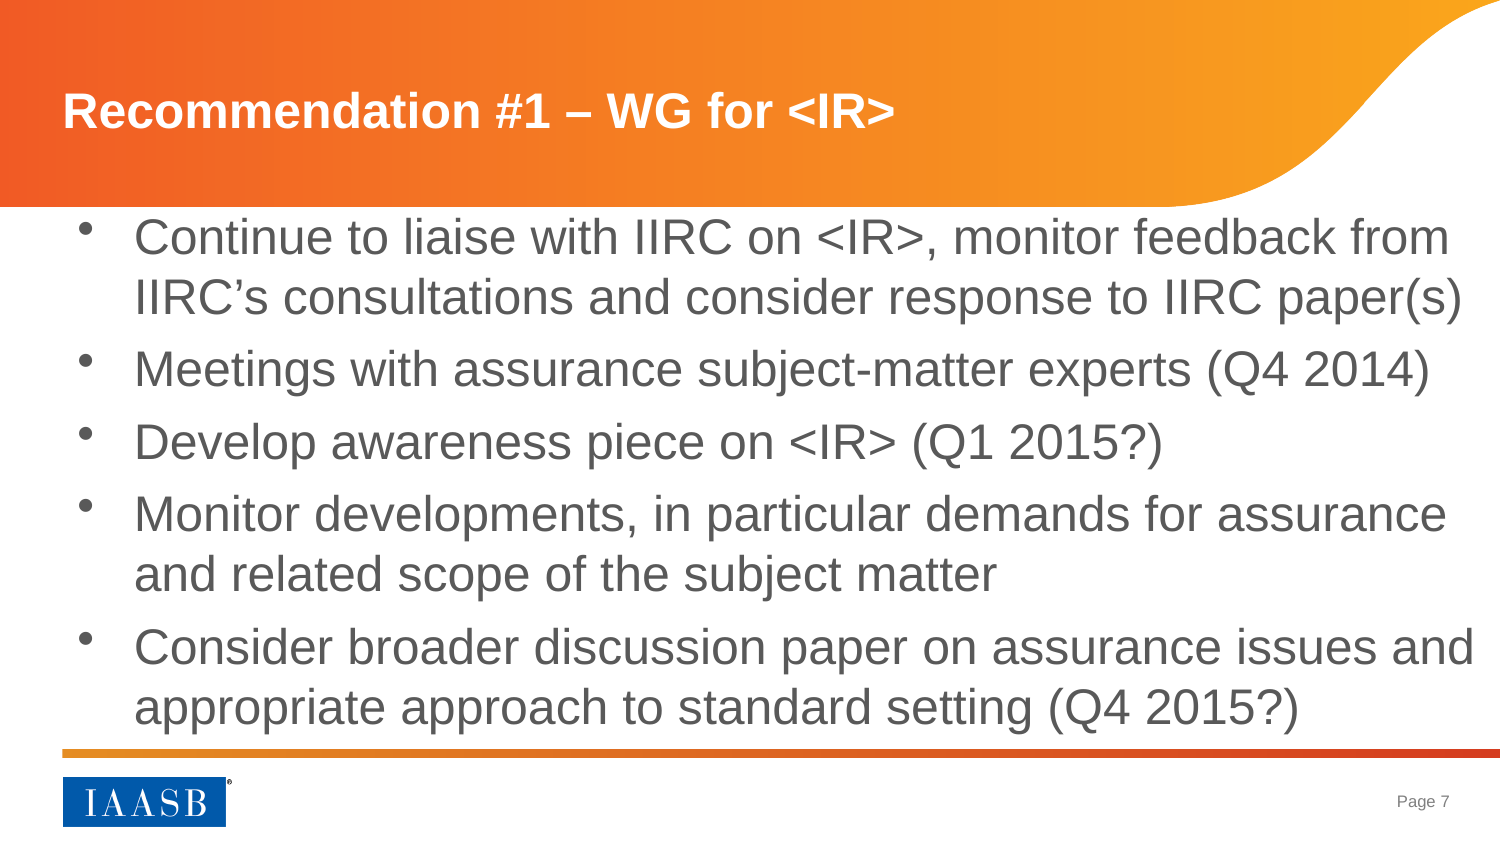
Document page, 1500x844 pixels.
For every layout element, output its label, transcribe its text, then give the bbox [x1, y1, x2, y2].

title Recommendation #1 – WG for <IR> [62, 75, 1300, 142]
list Continue to liaise with IIRC on <IR>, monitor feedback from IIRC’s consultations and consider response to IIRC paper(s) Meetings with assurance subject-matter experts (Q4 2014) Develop awareness piece on <IR> (Q1 2015?) Monitor developments, in particular demands for assurance and related scope of the subject matter Consider broader discussion paper on assurance issues and appropriate approach to standard setting (Q4 2015?) [62, 196, 1500, 747]
picture [0, 0, 1500, 207]
picture [63, 777, 232, 827]
